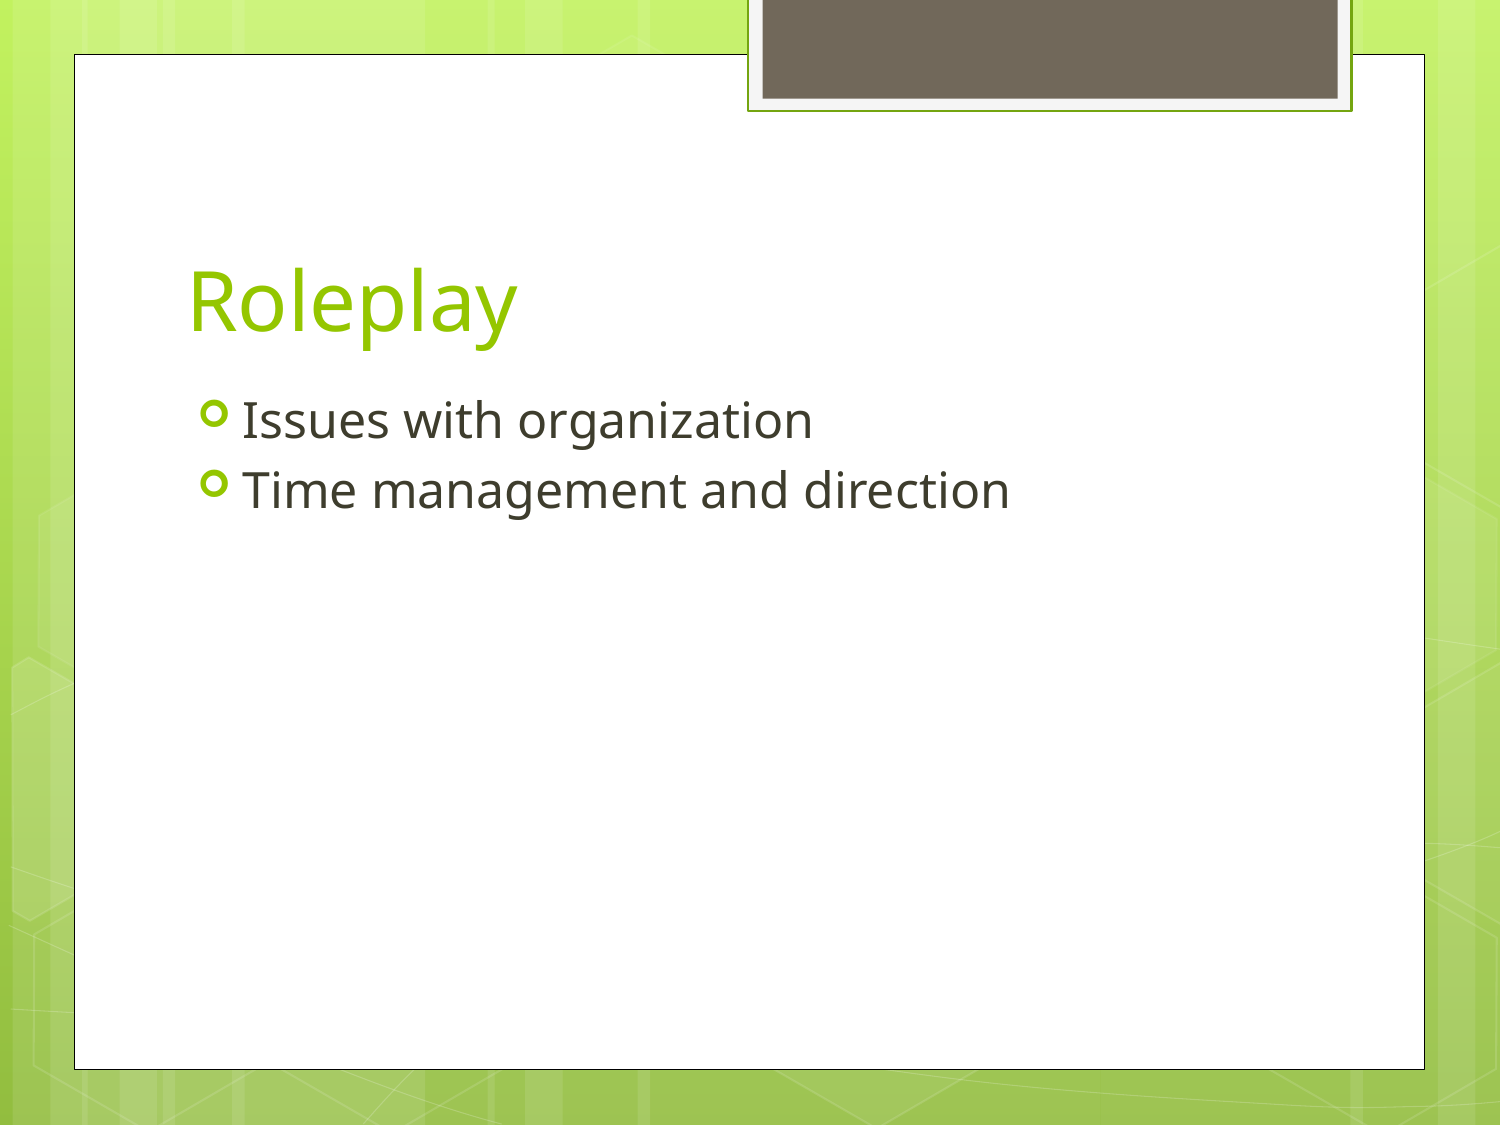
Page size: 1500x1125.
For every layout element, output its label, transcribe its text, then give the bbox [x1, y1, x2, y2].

list Issues with organization Time management and direction [171, 381, 1283, 957]
title Roleplay [171, 168, 1324, 357]
